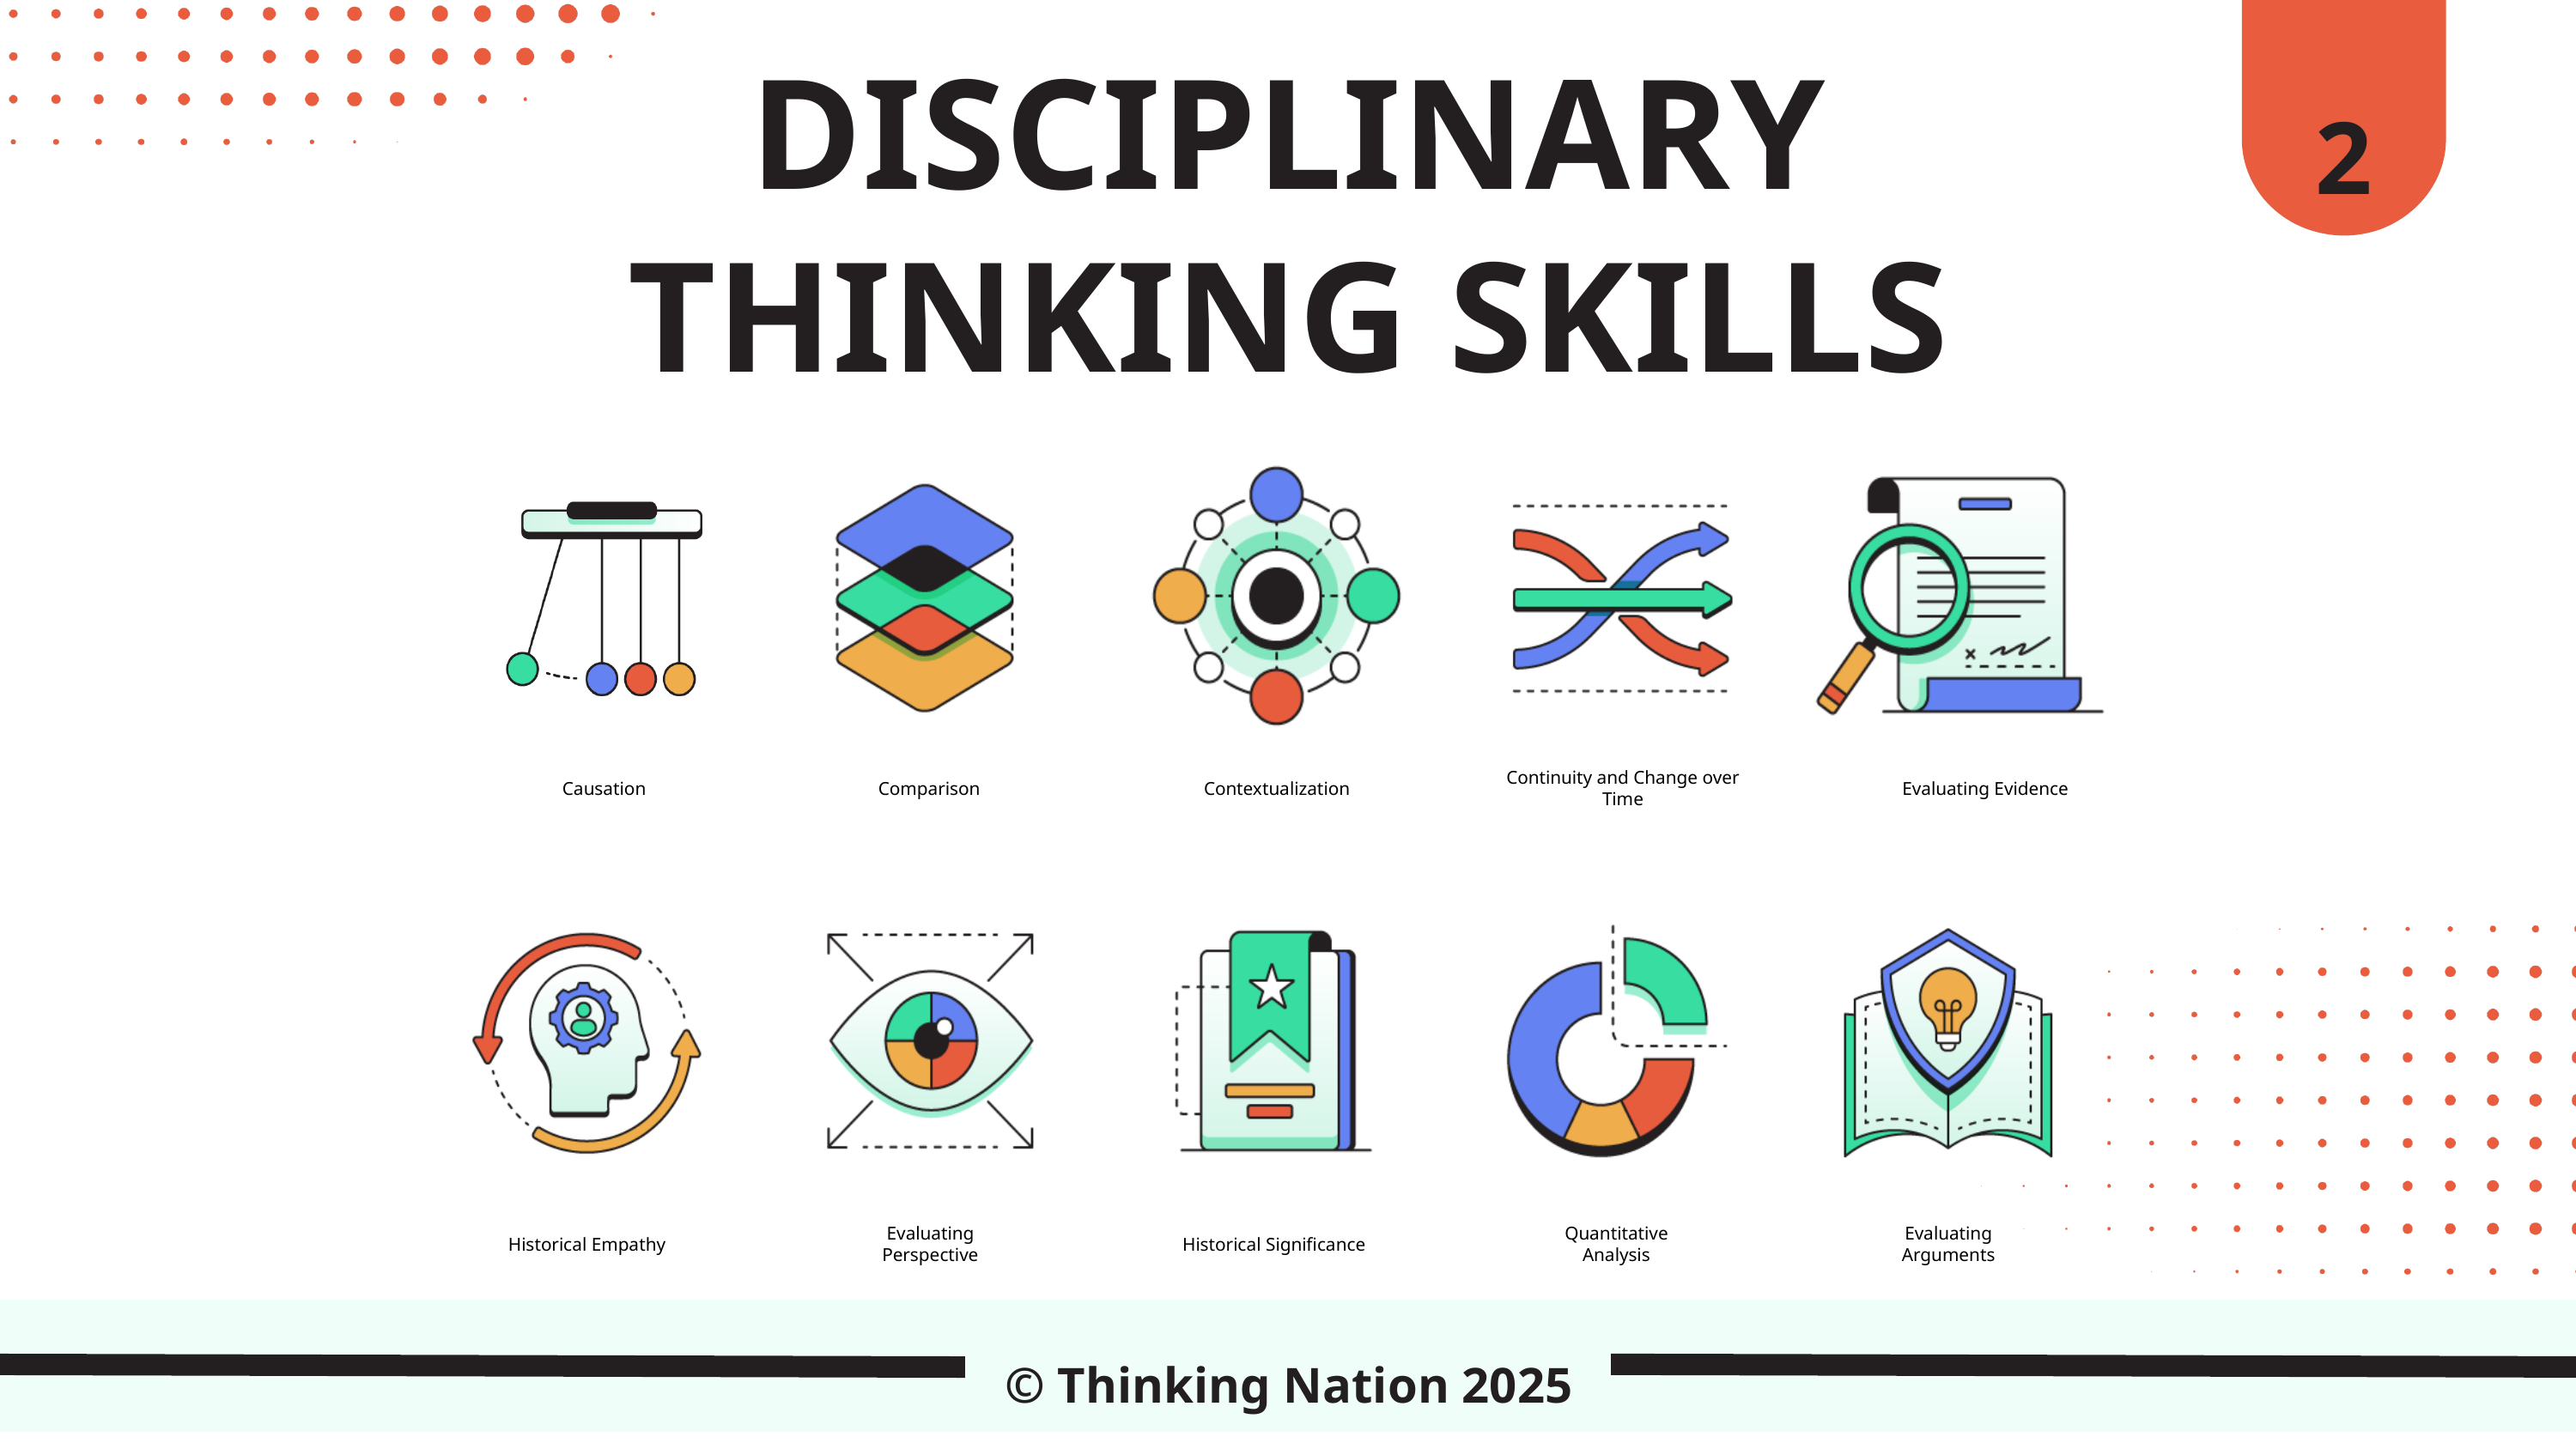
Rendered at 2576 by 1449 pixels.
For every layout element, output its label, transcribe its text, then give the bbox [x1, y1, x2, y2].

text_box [0, 1299, 2576, 1433]
picture [1115, 427, 1439, 766]
text_box Comparison [830, 758, 1028, 819]
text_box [2233, 0, 2455, 236]
text_box Causation [506, 757, 702, 819]
text_box Evaluating Perspective [832, 1213, 1029, 1275]
text_box Quantitative Analysis [1516, 1213, 1717, 1275]
text_box Evaluating Arguments [1850, 1213, 2047, 1275]
text_box DISCIPLINARY THINKING SKILLS [359, 37, 2216, 403]
picture [1813, 901, 2084, 1185]
picture [1798, 427, 2123, 766]
text_box Historical Significance [1164, 1213, 1383, 1275]
picture [779, 446, 1071, 750]
picture [453, 904, 720, 1183]
picture [464, 453, 744, 745]
text_box Contextualization [1137, 772, 1417, 819]
text_box [1938, 925, 2576, 1275]
picture [1469, 887, 1765, 1197]
text_box Continuity and Change over Time [1483, 757, 1763, 819]
text_box Historical Empathy [489, 1213, 685, 1275]
picture [1483, 453, 1763, 745]
picture [1126, 887, 1422, 1197]
picture [782, 887, 1078, 1197]
text_box [0, 0, 660, 145]
text_box Evaluating Evidence [1887, 772, 2084, 819]
